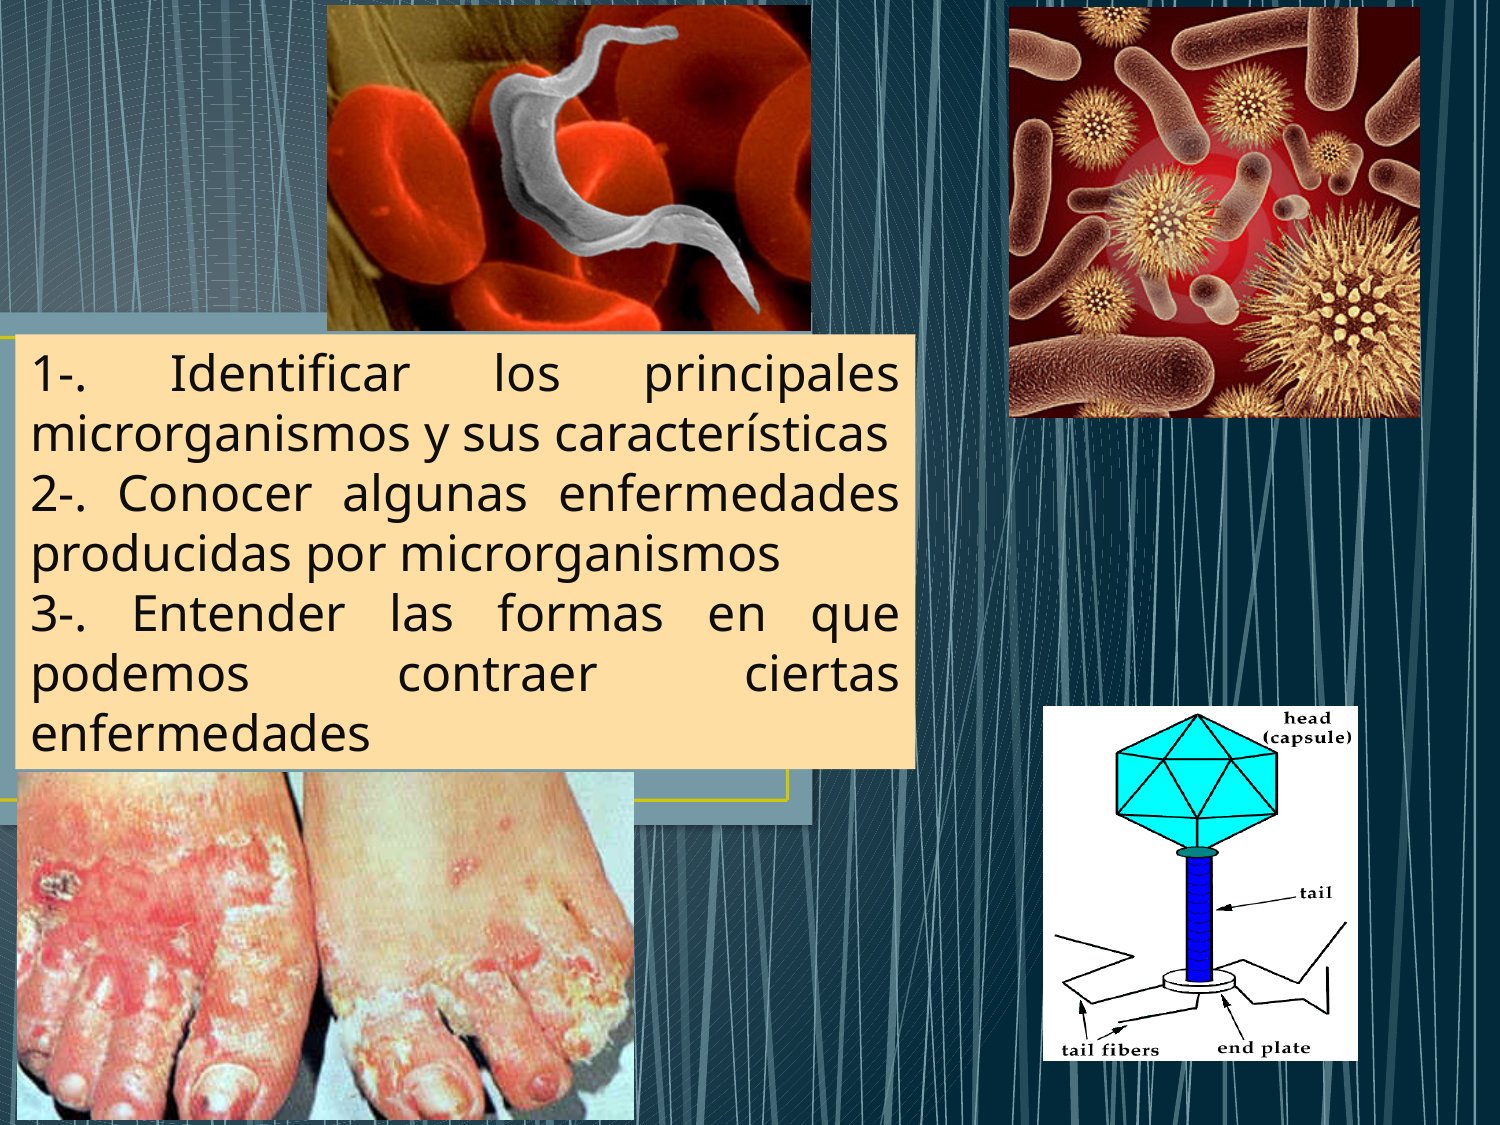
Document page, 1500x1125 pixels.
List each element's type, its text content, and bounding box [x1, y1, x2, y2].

picture [1043, 700, 1357, 1061]
picture [17, 771, 634, 1120]
picture [1109, 421, 1126, 430]
picture [1009, 7, 1420, 418]
picture [1033, 878, 1041, 908]
text_box 1-. Identificar los principales microrganismos y sus características 2-. Conocer algunas enfermedades producidas por microrganismos 3-. Entender las formas en que podemos contraer ciertas enfermedades [15, 334, 916, 770]
picture [327, 5, 811, 332]
